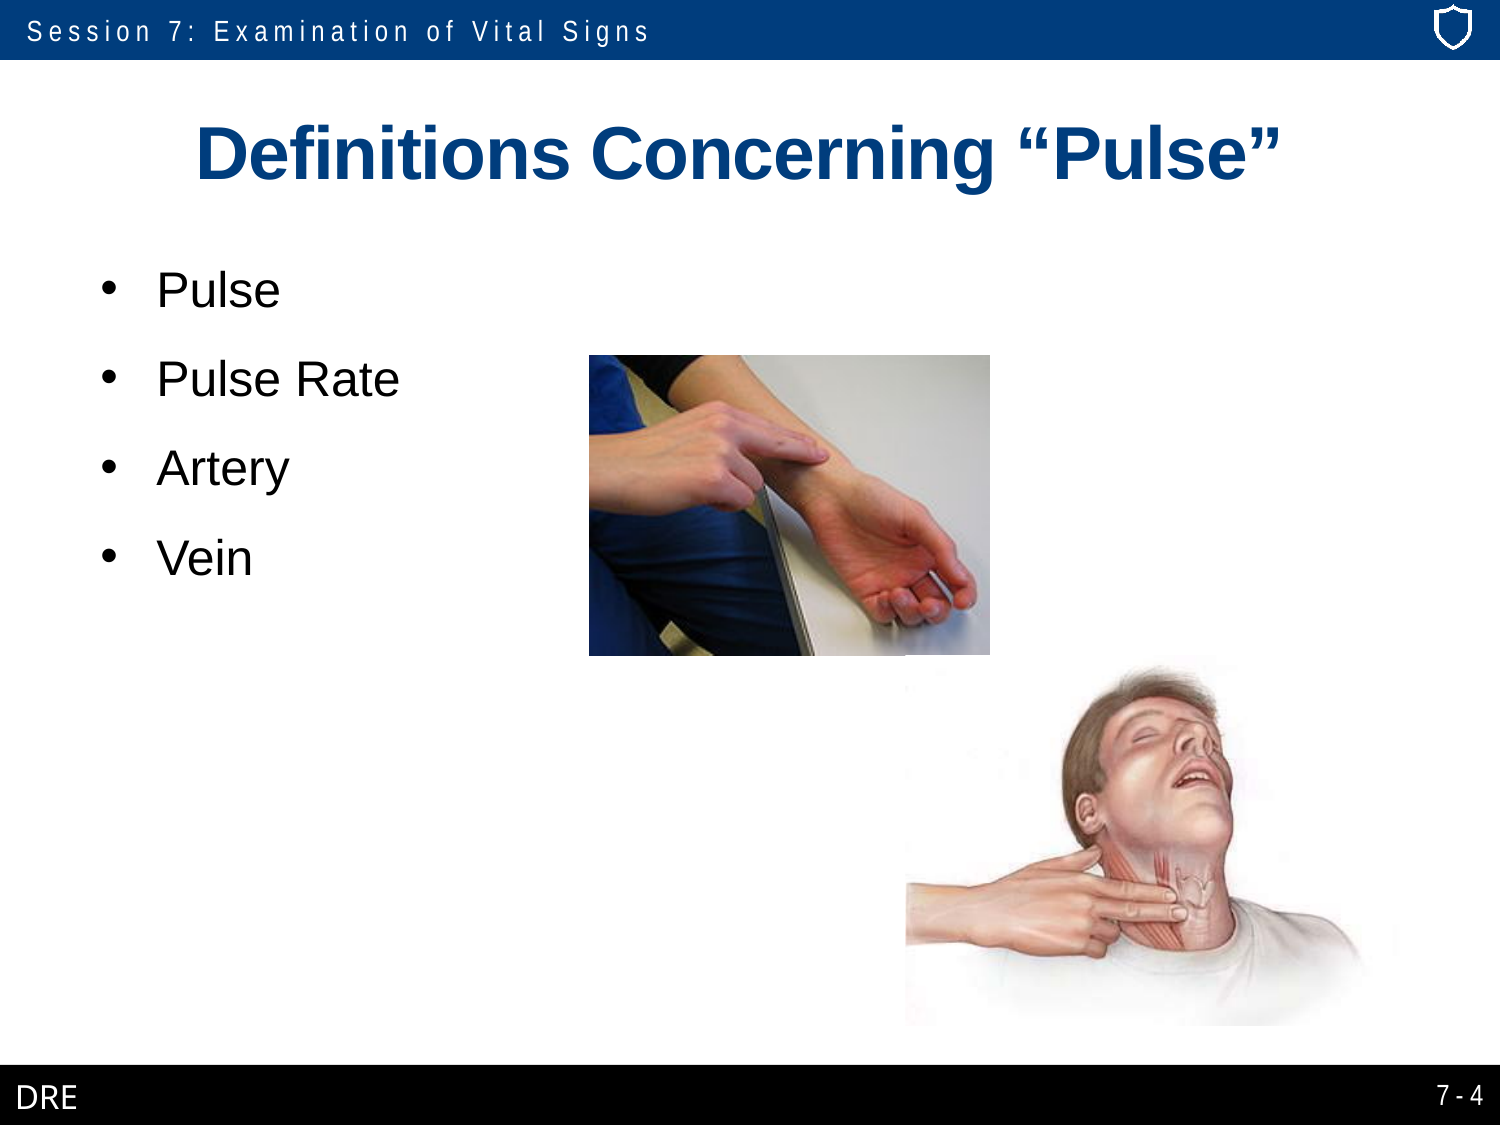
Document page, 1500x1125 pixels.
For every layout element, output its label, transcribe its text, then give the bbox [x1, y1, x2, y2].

title Definitions Concerning “Pulse” [50, 87, 1450, 213]
list Pulse Pulse Rate Artery Vein [62, 249, 1458, 1000]
picture [1434, 4, 1472, 50]
slide_number 7-4 [1218, 1063, 1499, 1124]
picture [588, 354, 1424, 1026]
